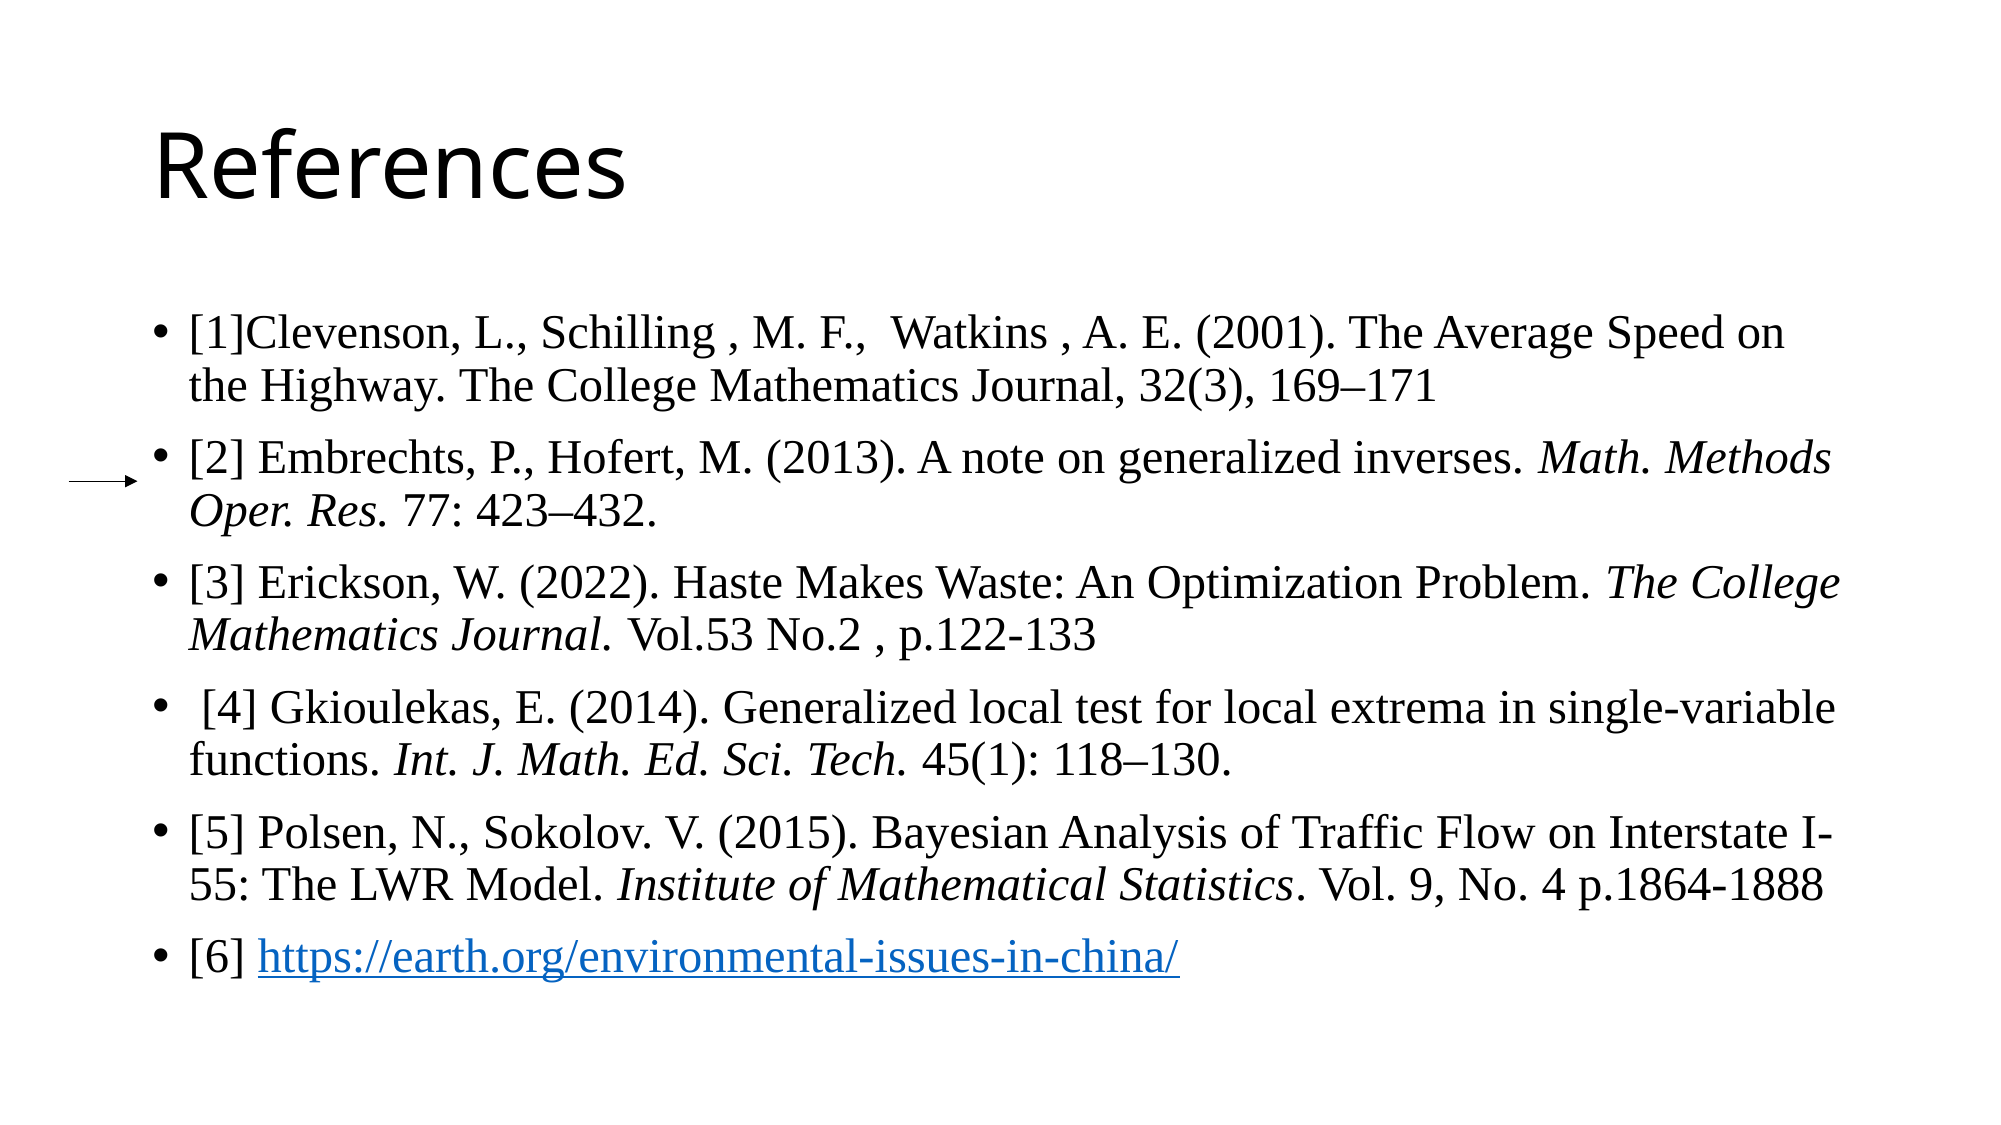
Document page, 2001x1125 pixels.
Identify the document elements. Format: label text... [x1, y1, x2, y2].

list [1]Clevenson, L., Schilling , M. F., Watkins , A. E. (2001). The Average Speed on the Highway. The College Mathematics Journal, 32(3), 169–171 [2] Embrechts, P., Hofert, M. (2013). A note on generalized inverses. Math. Methods Oper. Res. 77: 423–432. [3] Erickson, W. (2022). Haste Makes Waste: An Optimization Problem. The College Mathematics Journal. Vol.53 No.2 , p.122-133 [4] Gkioulekas, E. (2014). Generalized local test for local extrema in single-variable functions. Int. J. Math. Ed. Sci. Tech. 45(1): 118–130. [5] Polsen, N., Sokolov. V. (2015). Bayesian Analysis of Traffic Flow on Interstate I-55: The LWR Model. Institute of Mathematical Statistics. Vol. 9, No. 4 p.1864-1888 [6] https://earth.org/environmental-issues-in-china/ [137, 299, 1863, 1014]
title References [137, 59, 1863, 278]
